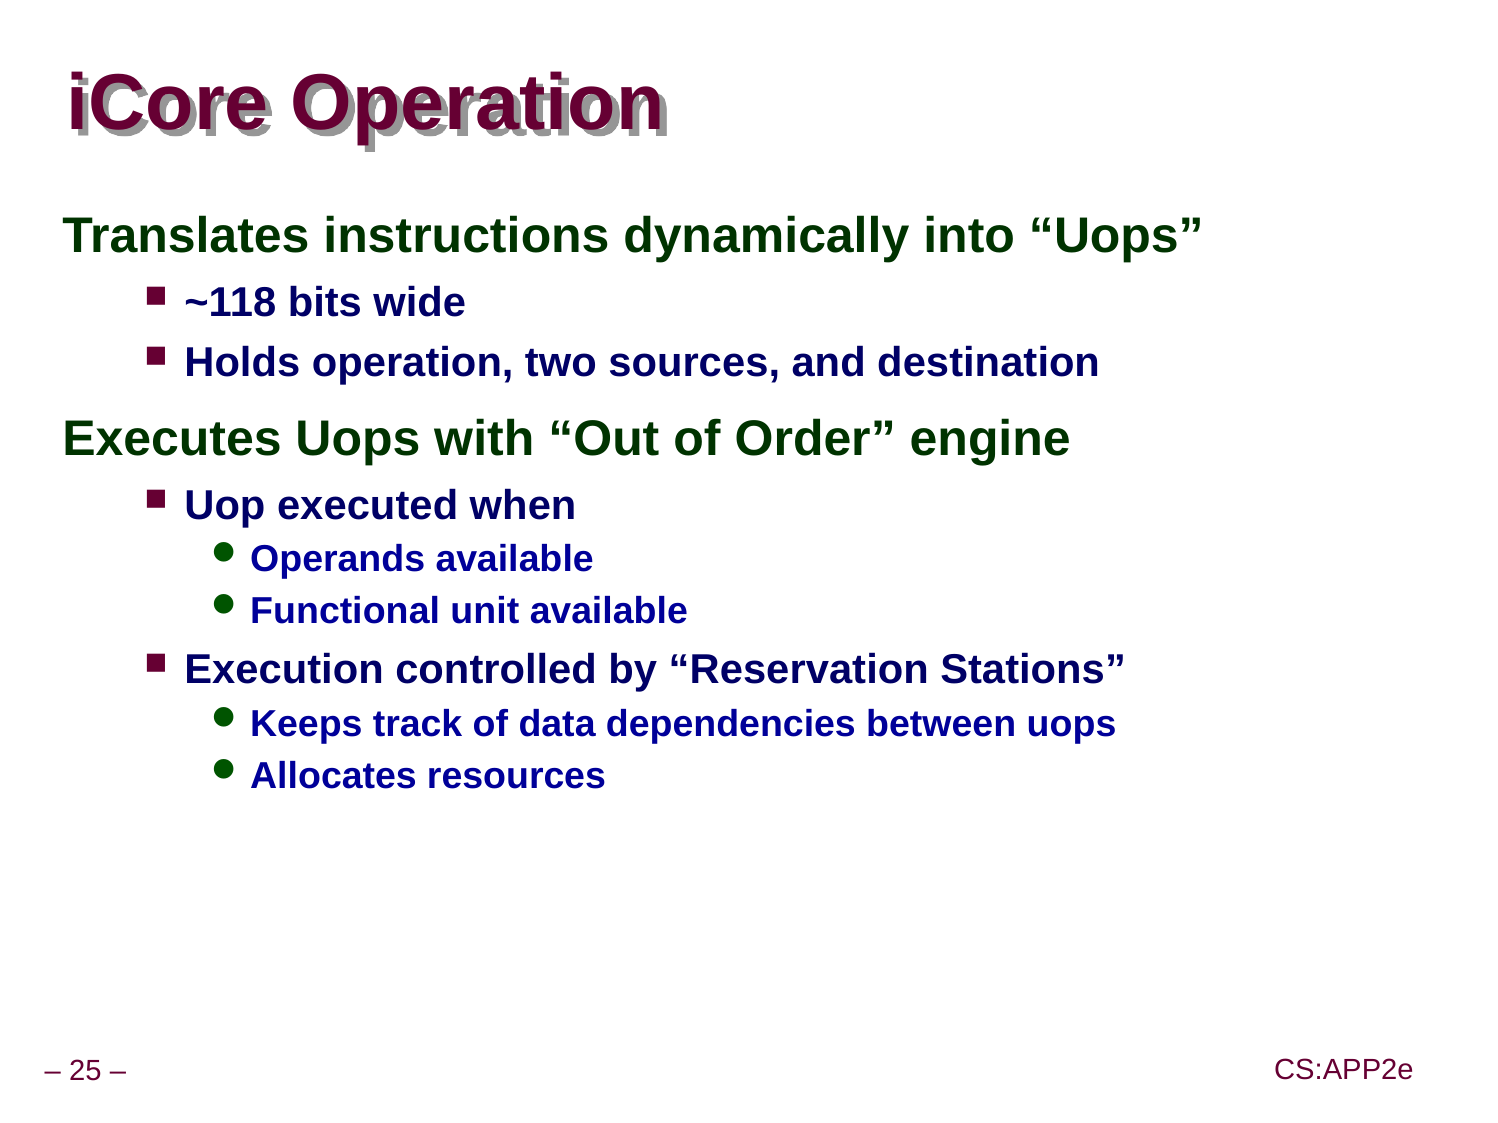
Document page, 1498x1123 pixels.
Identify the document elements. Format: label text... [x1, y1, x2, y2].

title iCore Operation [66, 40, 1495, 169]
list Translates instructions dynamically into “Uops” ~118 bits wide Holds operation, two sources, and destination Executes Uops with “Out of Order” engine Uop executed when Operands available Functional unit available Execution controlled by “Reservation Stations” Keeps track of data dependencies between uops Allocates resources [47, 199, 1409, 1056]
